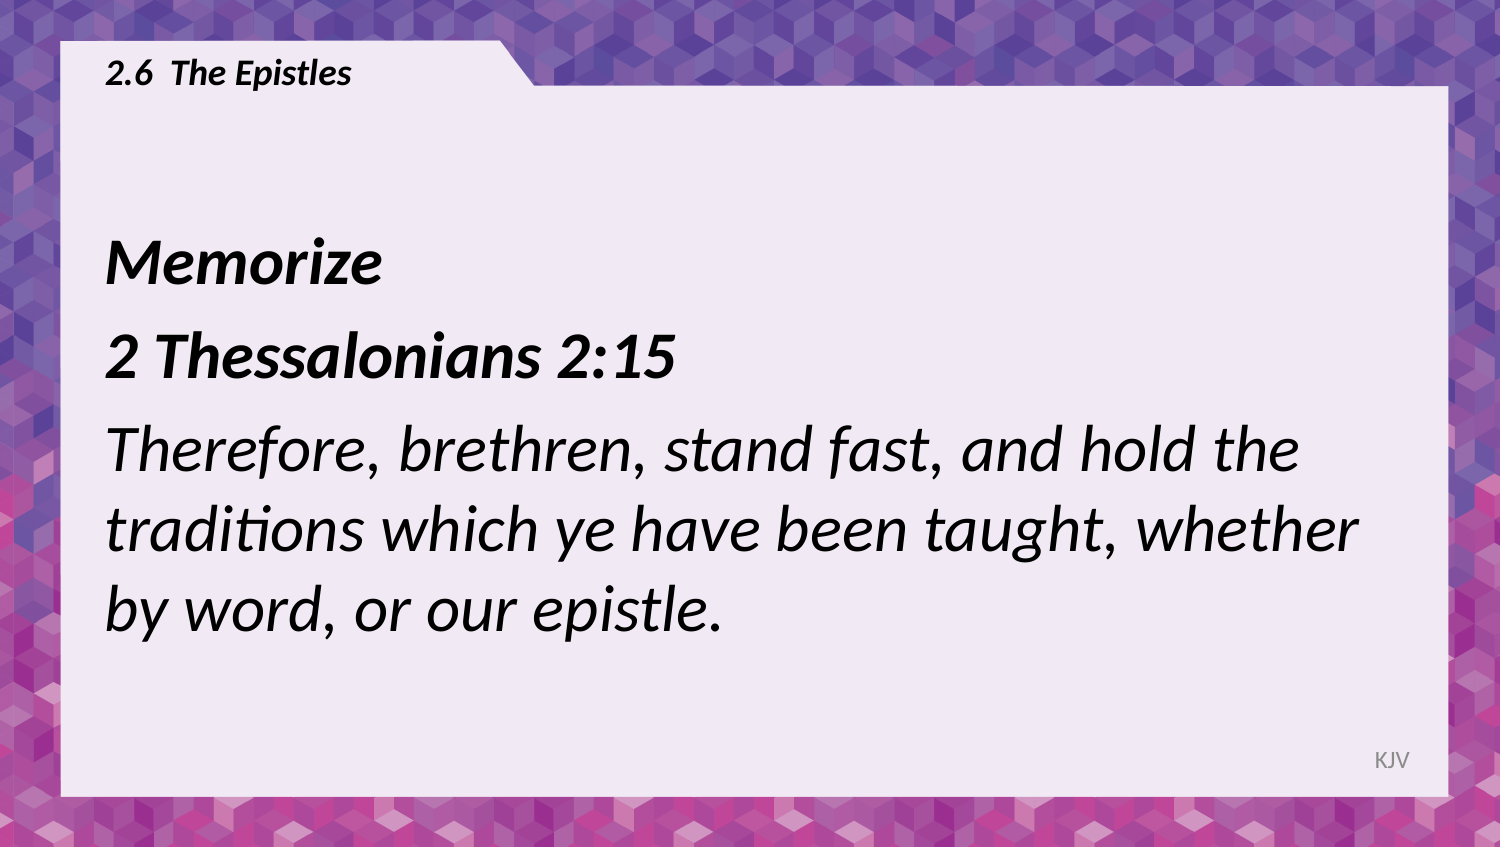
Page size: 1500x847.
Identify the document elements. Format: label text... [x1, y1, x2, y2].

footer KJV [950, 736, 1425, 782]
title 2.6 The Epistles [89, 33, 1420, 108]
picture [0, 0, 1500, 847]
list Memorize 2 Thessalonians 2:15 Therefore, brethren, stand fast, and hold the traditions which ye have been taught, whether by word, or our epistle. [89, 141, 1403, 722]
